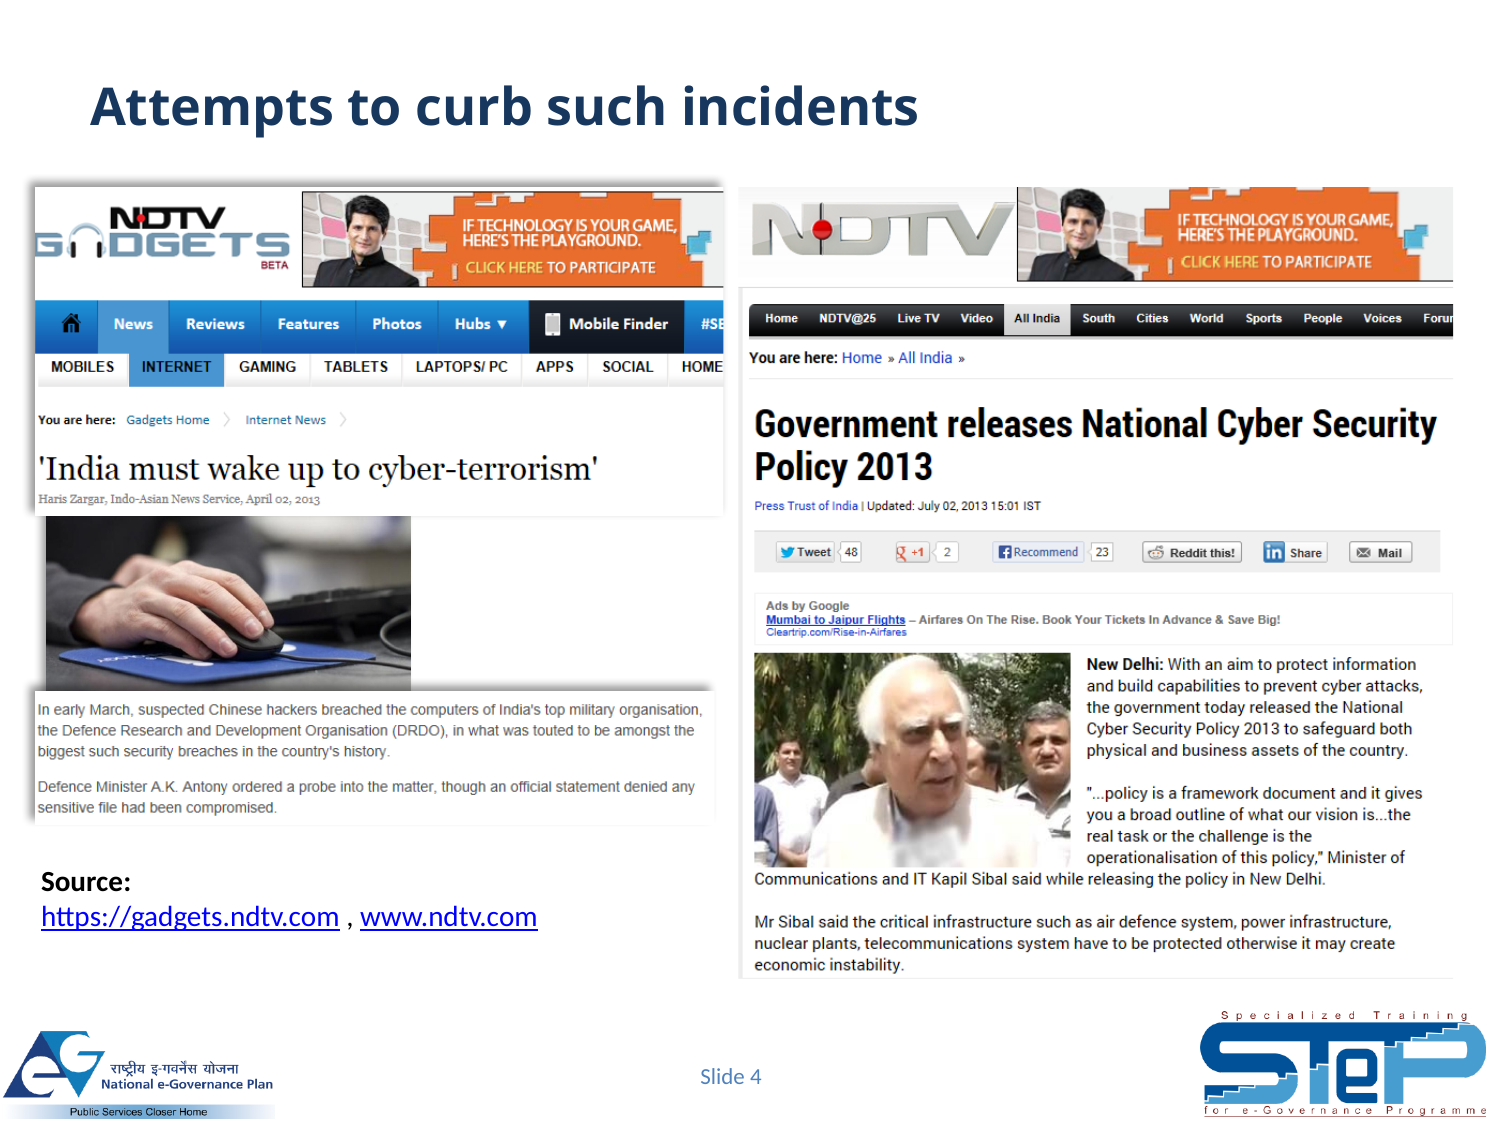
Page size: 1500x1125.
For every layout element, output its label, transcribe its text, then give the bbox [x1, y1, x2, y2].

picture [1200, 1011, 1486, 1117]
title Attempts to curb such incidents [75, 45, 1425, 164]
text_box Source: https://gadgets.ndtv.com , www.ndtv.com [26, 855, 560, 941]
picture [2, 1031, 275, 1119]
picture [738, 187, 1454, 979]
picture [34, 187, 724, 825]
